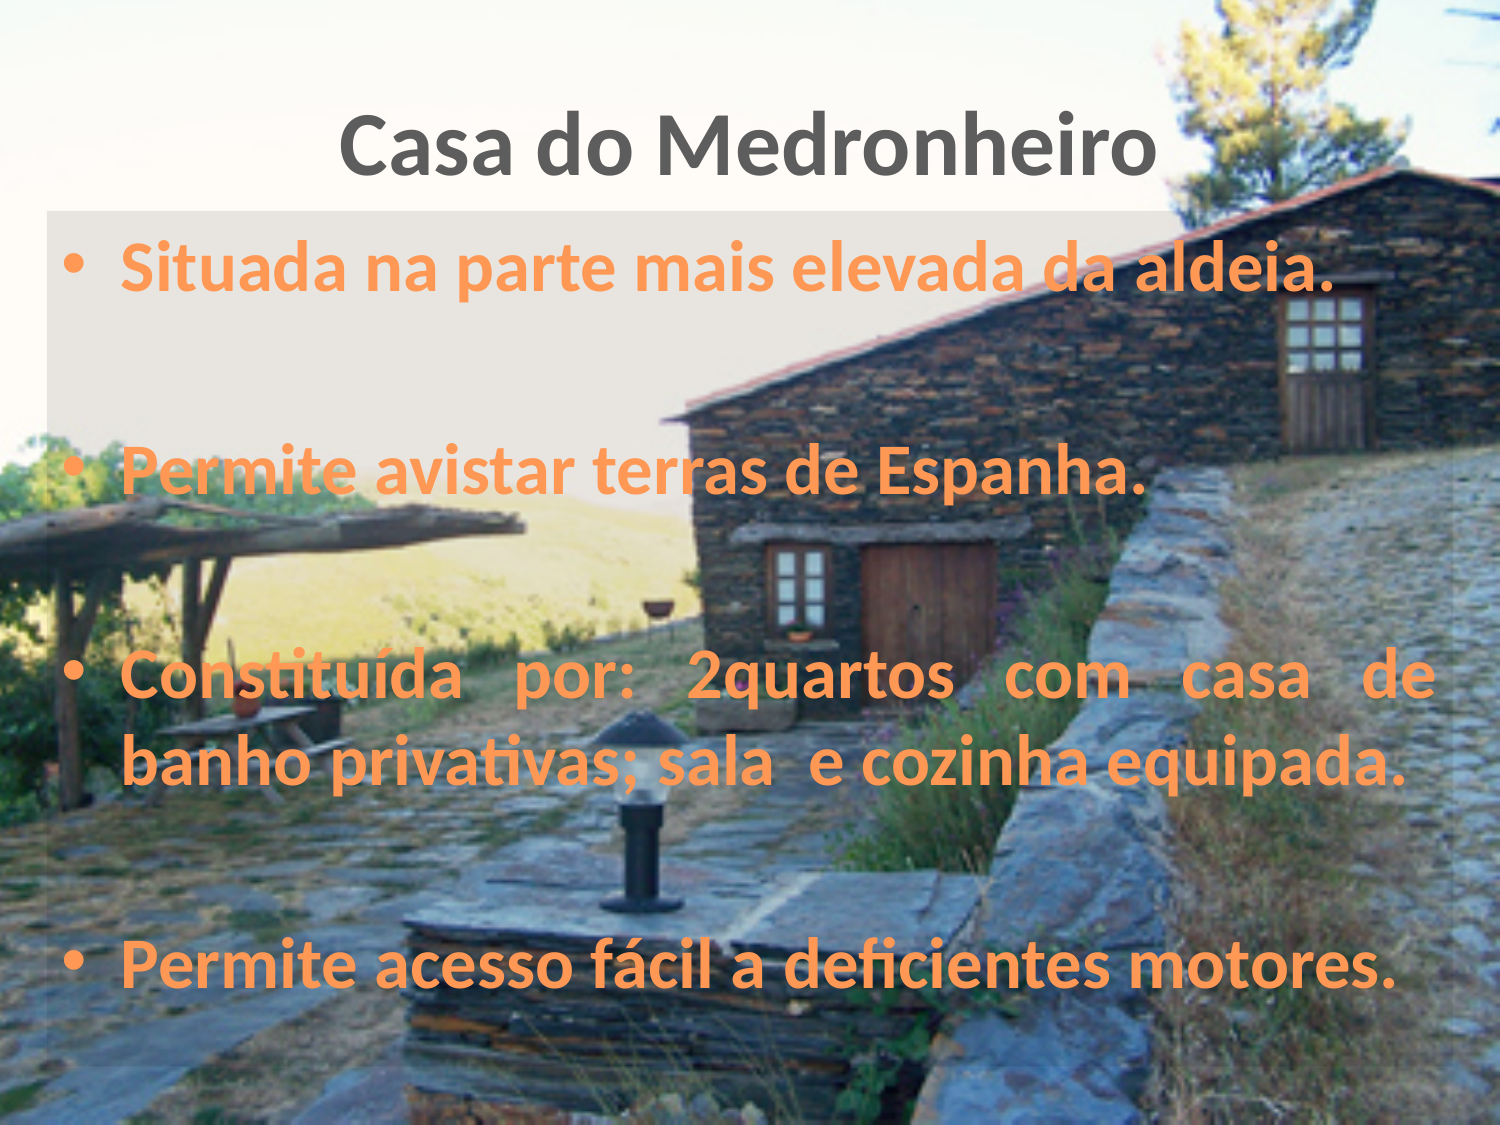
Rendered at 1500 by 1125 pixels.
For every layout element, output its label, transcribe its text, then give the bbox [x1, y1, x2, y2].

title Casa do Medronheiro [75, 45, 1425, 209]
picture [0, 0, 1500, 1125]
list Situada na parte mais elevada da aldeia. Permite avistar terras de Espanha. Constituída por: 2quartos com casa de banho privativas; sala e cozinha equipada. Permite acesso fácil a deficientes motores. [45, 209, 1455, 1068]
